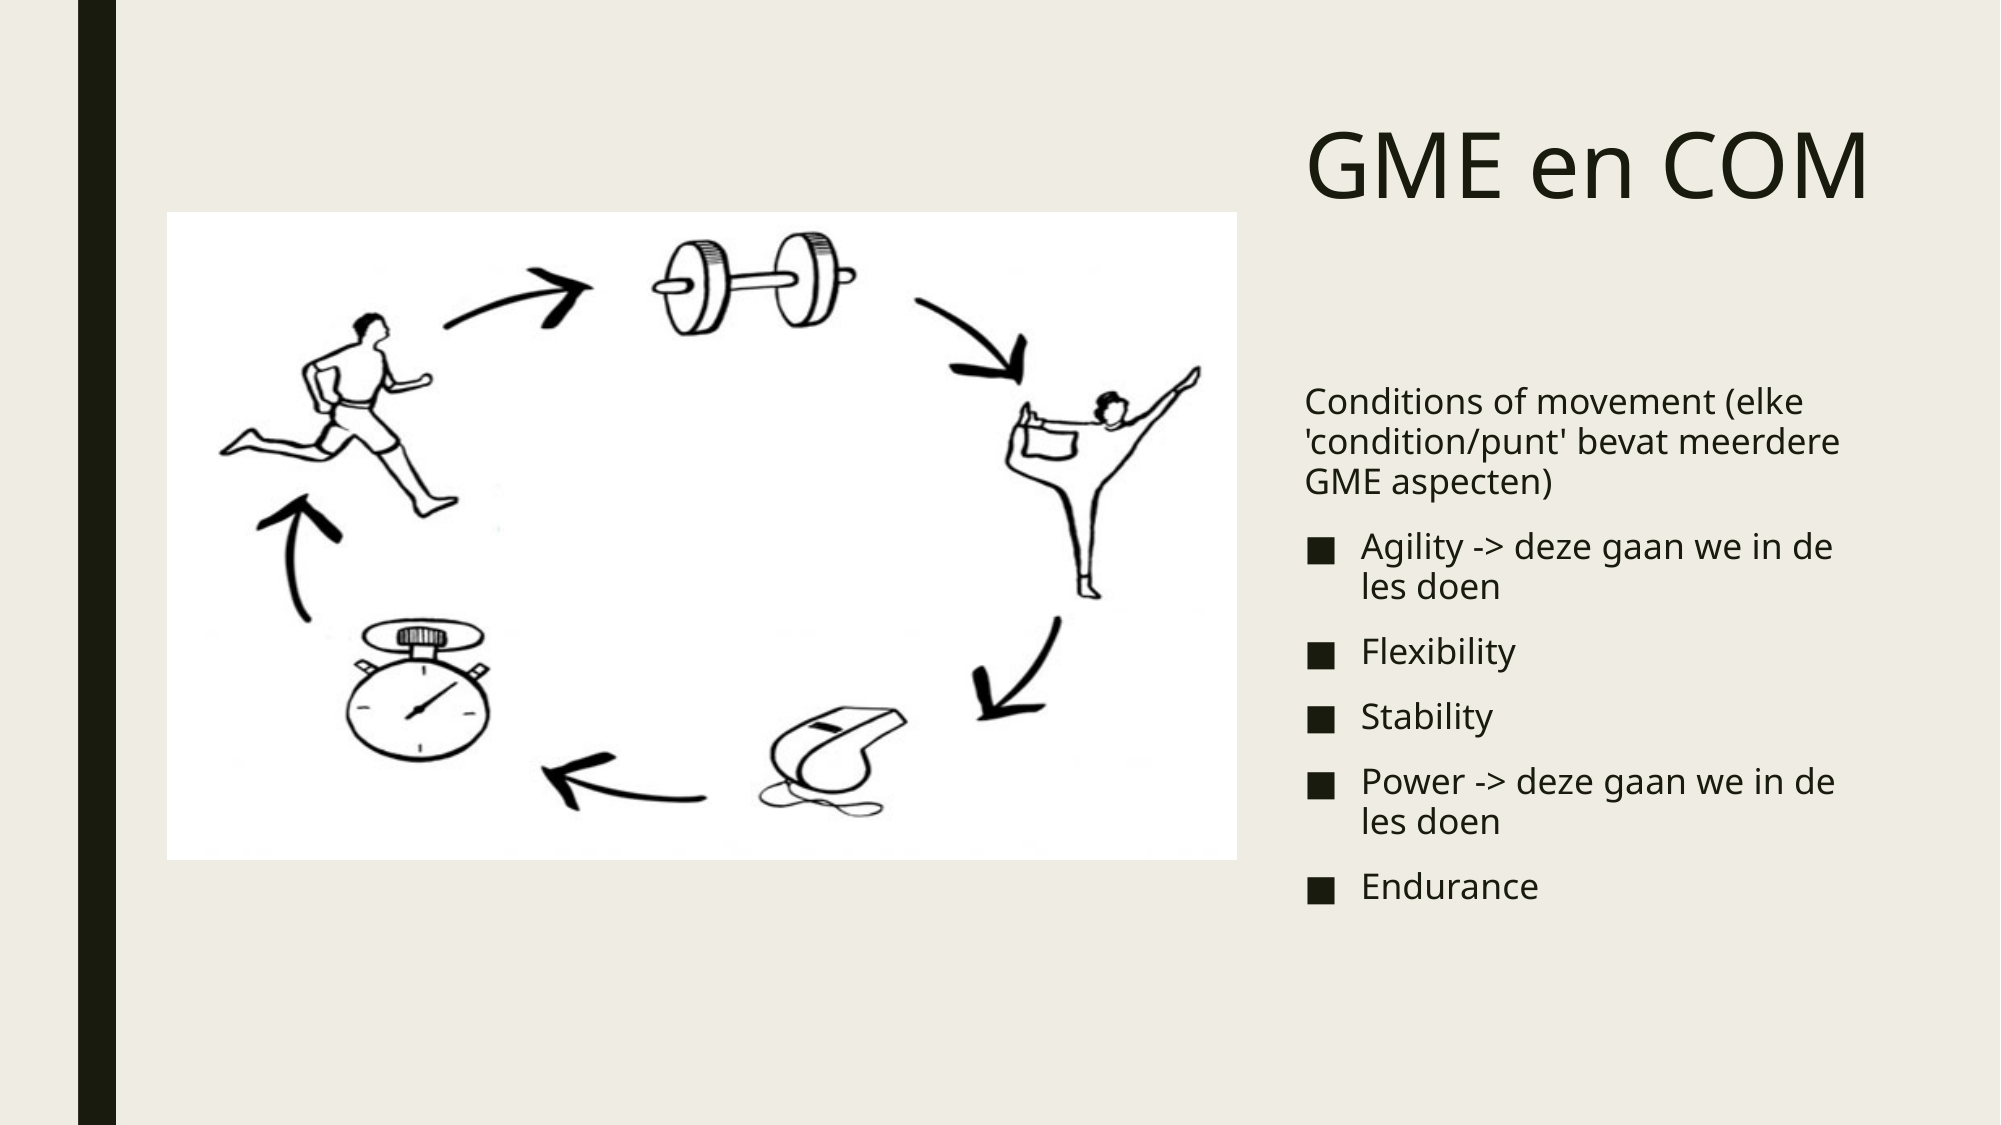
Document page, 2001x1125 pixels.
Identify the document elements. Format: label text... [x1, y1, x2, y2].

list Conditions of movement (elke 'condition/punt' bevat meerdere GME aspecten) Agility -> deze gaan we in de les doen Flexibility Stability Power -> deze gaan we in de les doen Endurance [1289, 375, 1890, 963]
text_box [76, 0, 119, 1125]
picture [167, 212, 1237, 860]
title GME en COM [1289, 112, 1890, 357]
